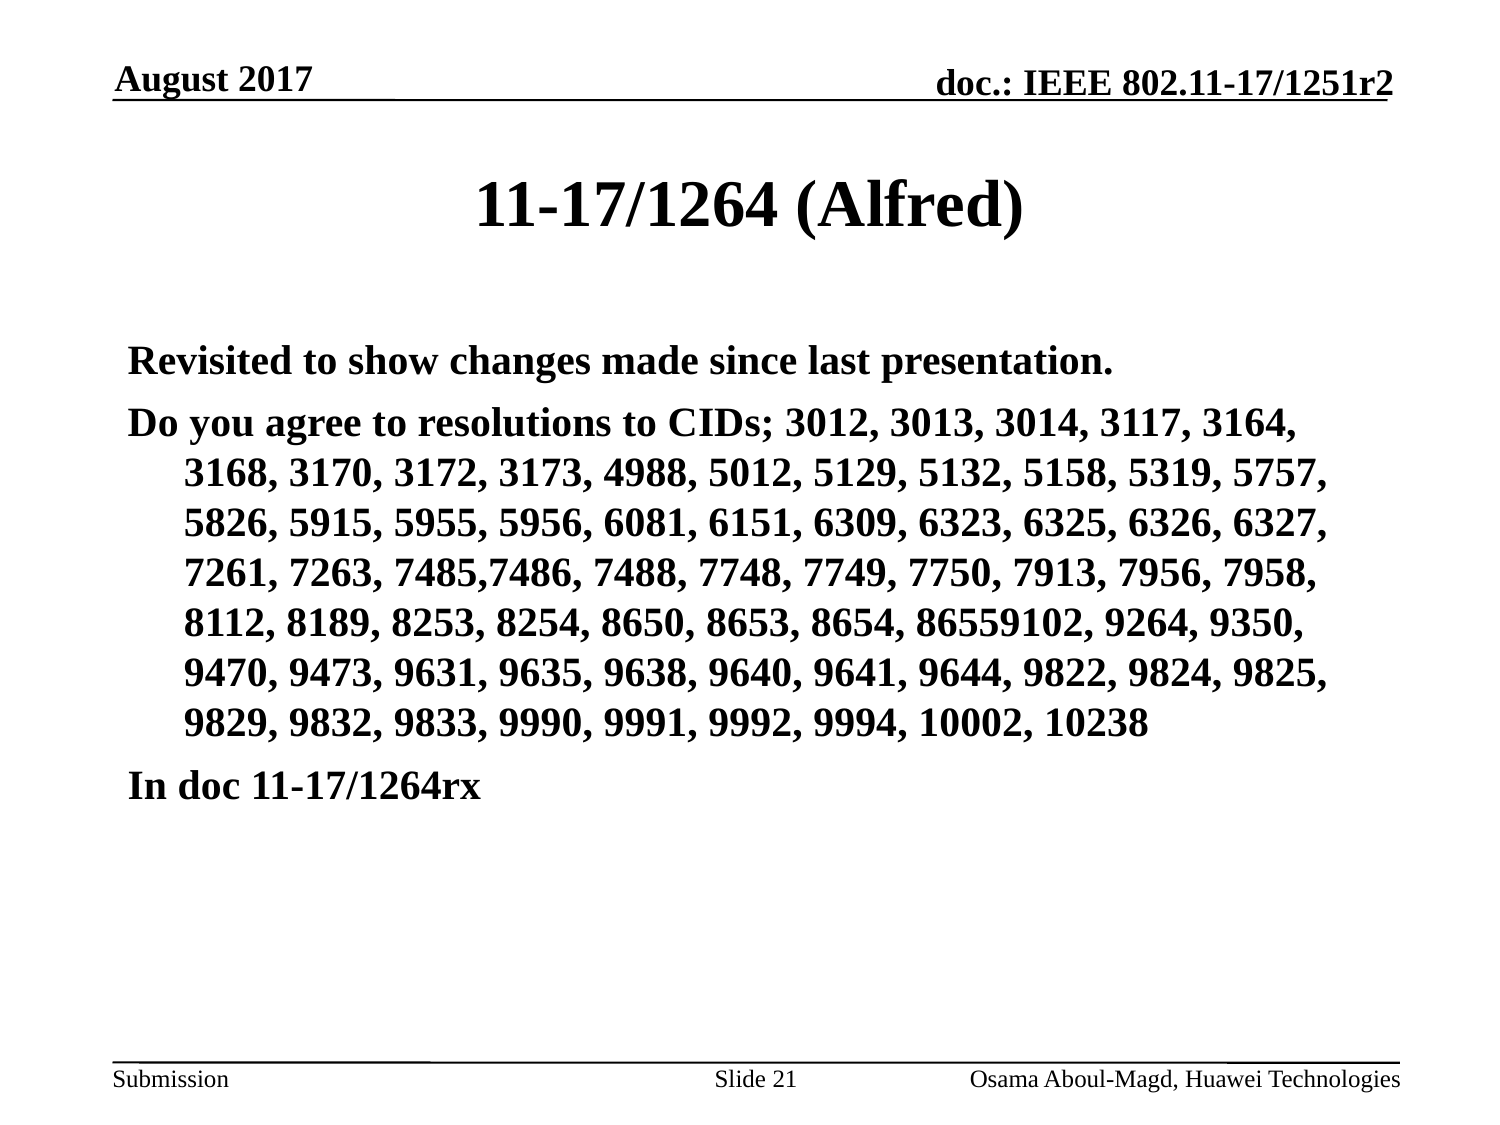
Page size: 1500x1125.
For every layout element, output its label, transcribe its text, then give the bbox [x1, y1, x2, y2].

slide_number Slide 21 [712, 1061, 800, 1123]
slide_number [114, 54, 423, 100]
title 11-17/1264 (Alfred) [112, 112, 1388, 288]
footer Osama Aboul-Magd, Huawei Technologies [878, 1061, 1402, 1093]
list Revisited to show changes made since last presentation. Do you agree to resolutions to CIDs; 3012, 3013, 3014, 3117, 3164, 3168, 3170, 3172, 3173, 4988, 5012, 5129, 5132, 5158, 5319, 5757, 5826, 5915, 5955, 5956, 6081, 6151, 6309, 6323, 6325, 6326, 6327, 7261, 7263, 7485,7486, 7488, 7748, 7749, 7750, 7913, 7956, 7958, 8112, 8189, 8253, 8254, 8650, 8653, 8654, 86559102, 9264, 9350, 9470, 9473, 9631, 9635, 9638, 9640, 9641, 9644, 9822, 9824, 9825, 9829, 9832, 9833, 9990, 9991, 9992, 9994, 10002, 10238 In doc 11-17/1264rx [112, 324, 1388, 1000]
